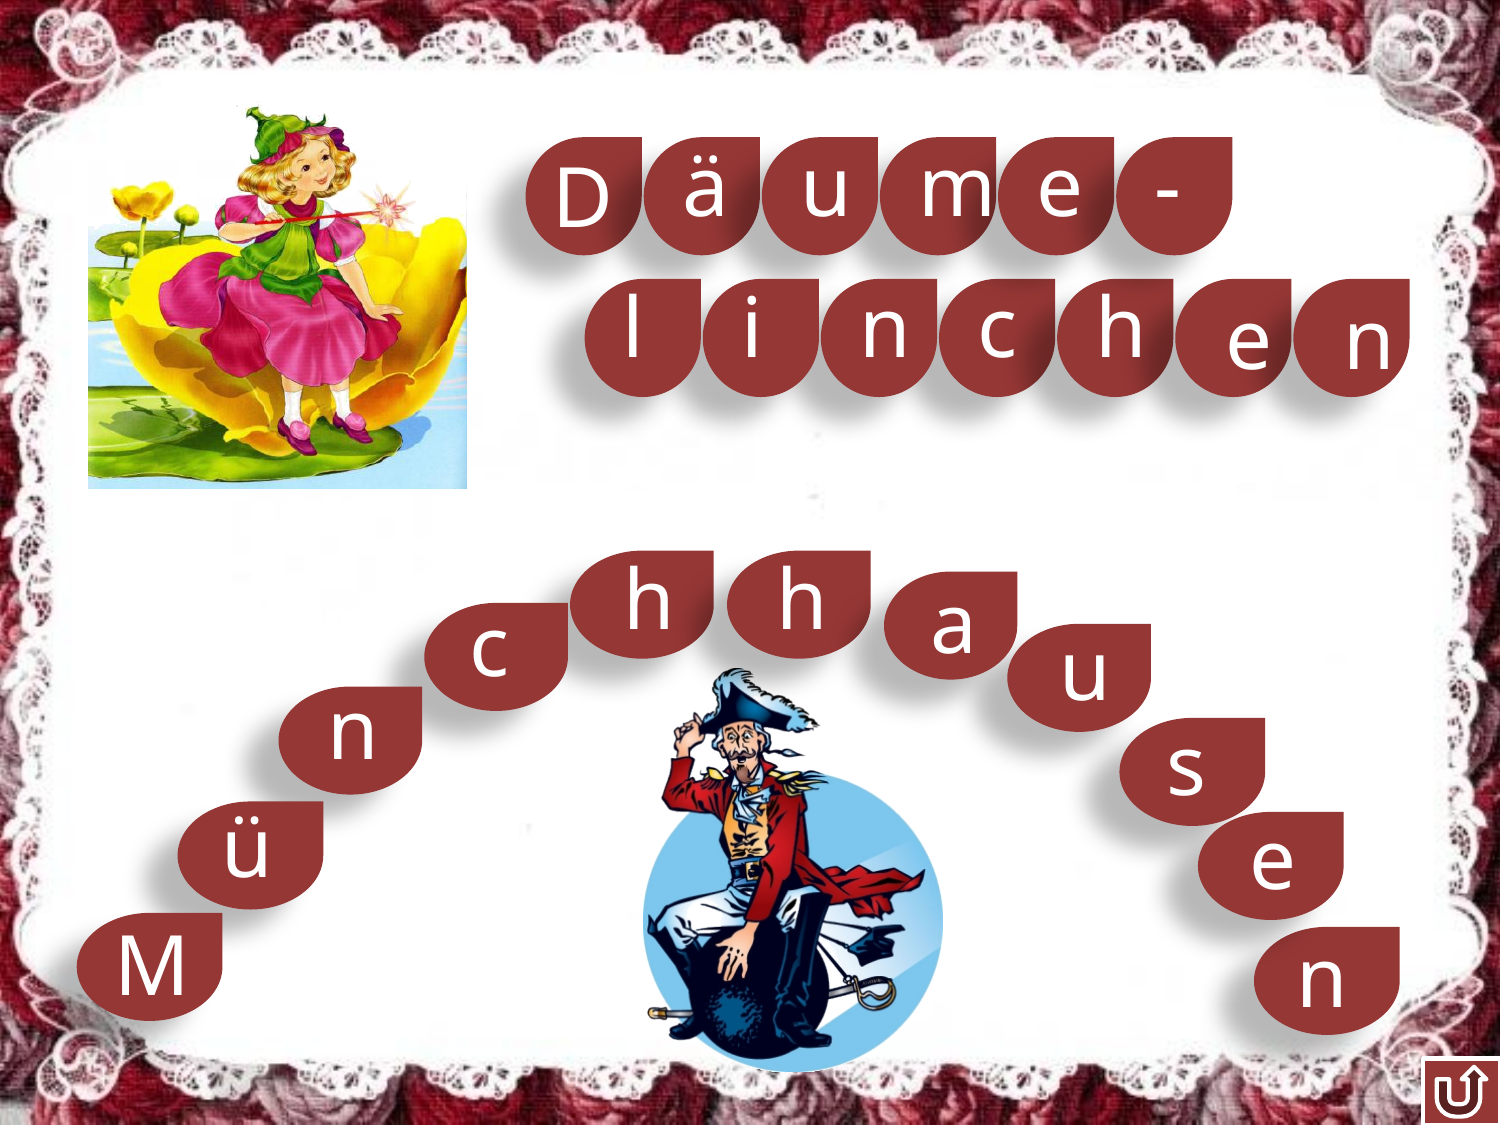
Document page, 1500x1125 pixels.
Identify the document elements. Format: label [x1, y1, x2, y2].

picture [0, 0, 1500, 1125]
text_box [76, 550, 1400, 1036]
text_box [525, 136, 1410, 398]
